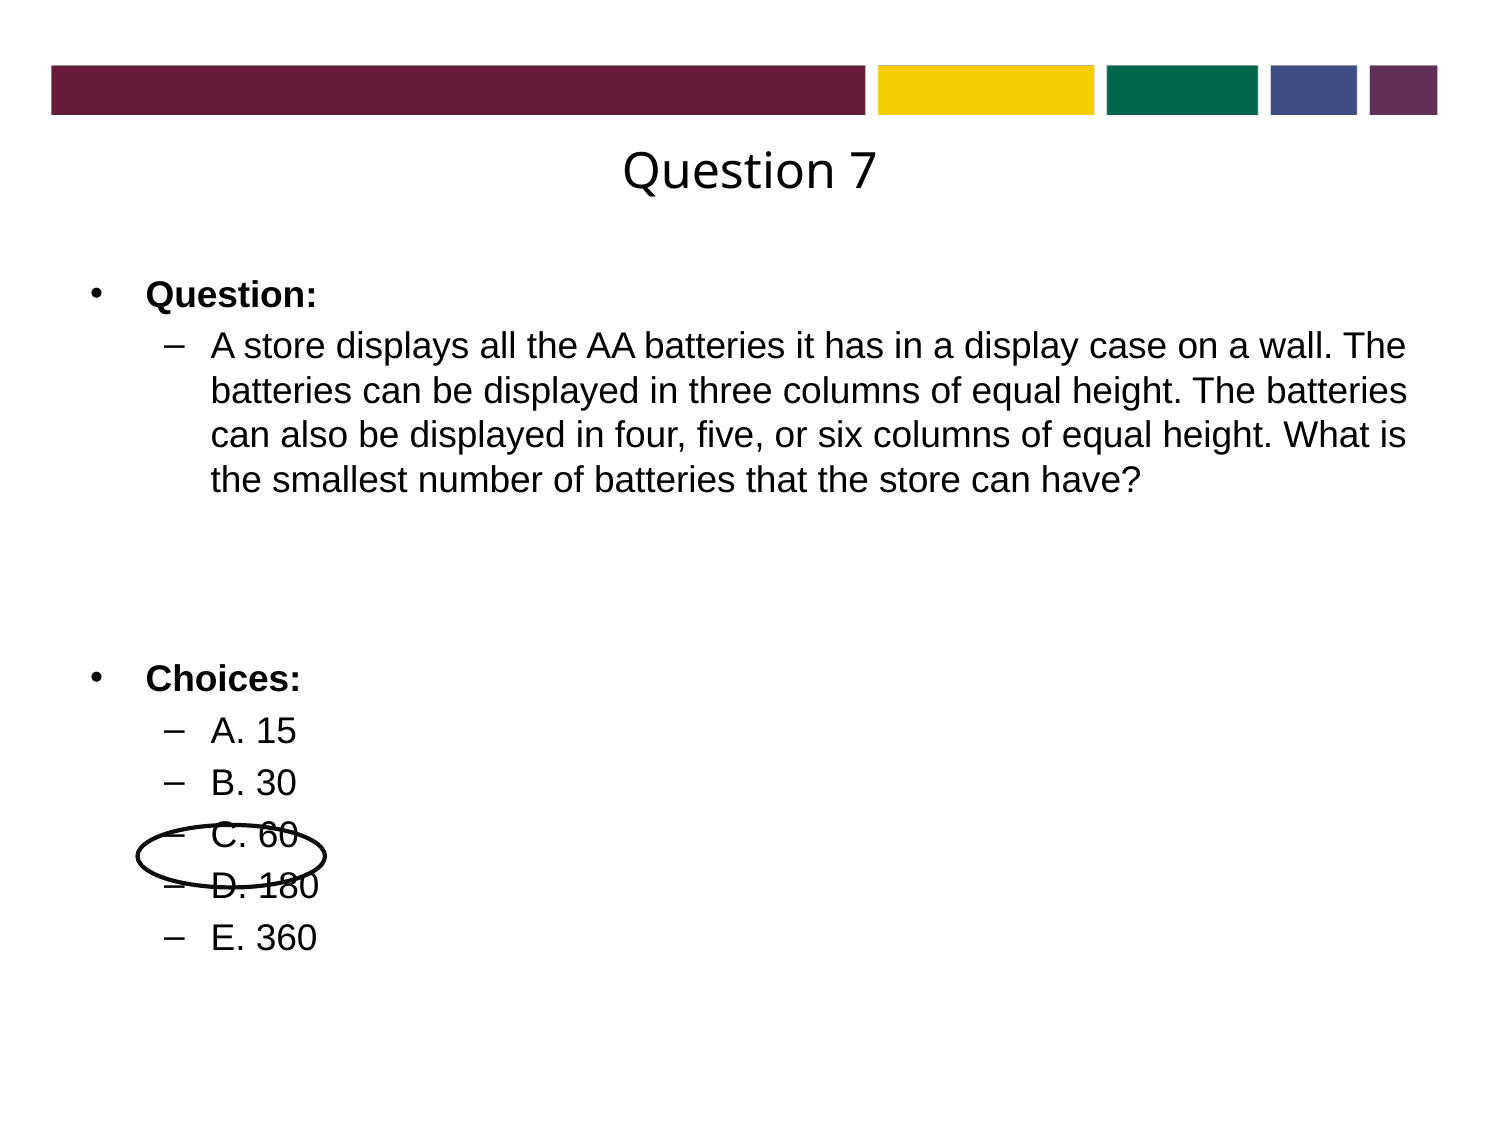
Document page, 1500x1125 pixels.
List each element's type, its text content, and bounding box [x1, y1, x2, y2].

picture [37, 49, 1438, 116]
title Question 7 [75, 123, 1425, 233]
text_box [135, 822, 328, 890]
list Question: A store displays all the AA batteries it has in a display case on a wall. The batteries can be displayed in three columns of equal height. The batteries can also be displayed in four, five, or six columns of equal height. What is the smallest number of batteries that the store can have? Choices: A. 15 B. 30 C. 60 D. 180 E. 360 [75, 262, 1425, 1005]
